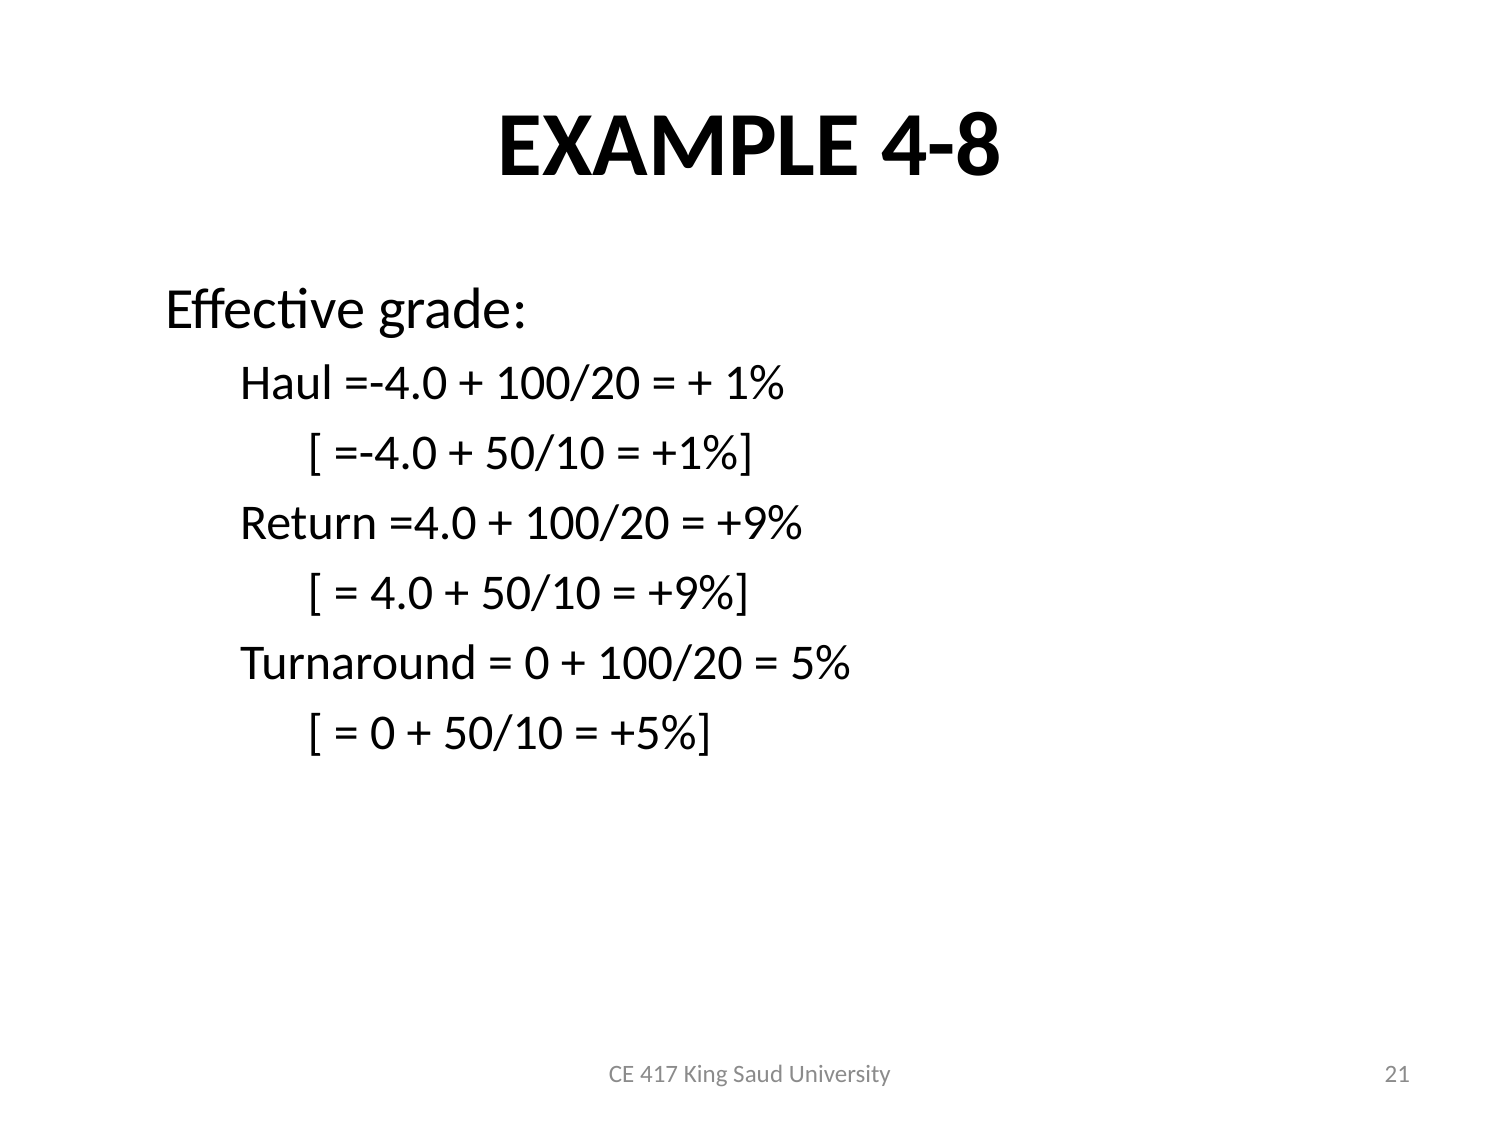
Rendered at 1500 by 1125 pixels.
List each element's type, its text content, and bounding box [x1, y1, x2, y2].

title EXAMPLE 4-8 [75, 45, 1425, 233]
footer CE 417 King Saud University [512, 1042, 988, 1103]
slide_number 21 [1074, 1042, 1425, 1103]
list Effective grade: Haul =-4.0 + 100/20 = + 1% [ =-4.0 + 50/10 = +1%] Return =4.0 + 100/20 = +9% [ = 4.0 + 50/10 = +9%] Turnaround = 0 + 100/20 = 5% [ = 0 + 50/10 = +5%] [75, 262, 1425, 1005]
